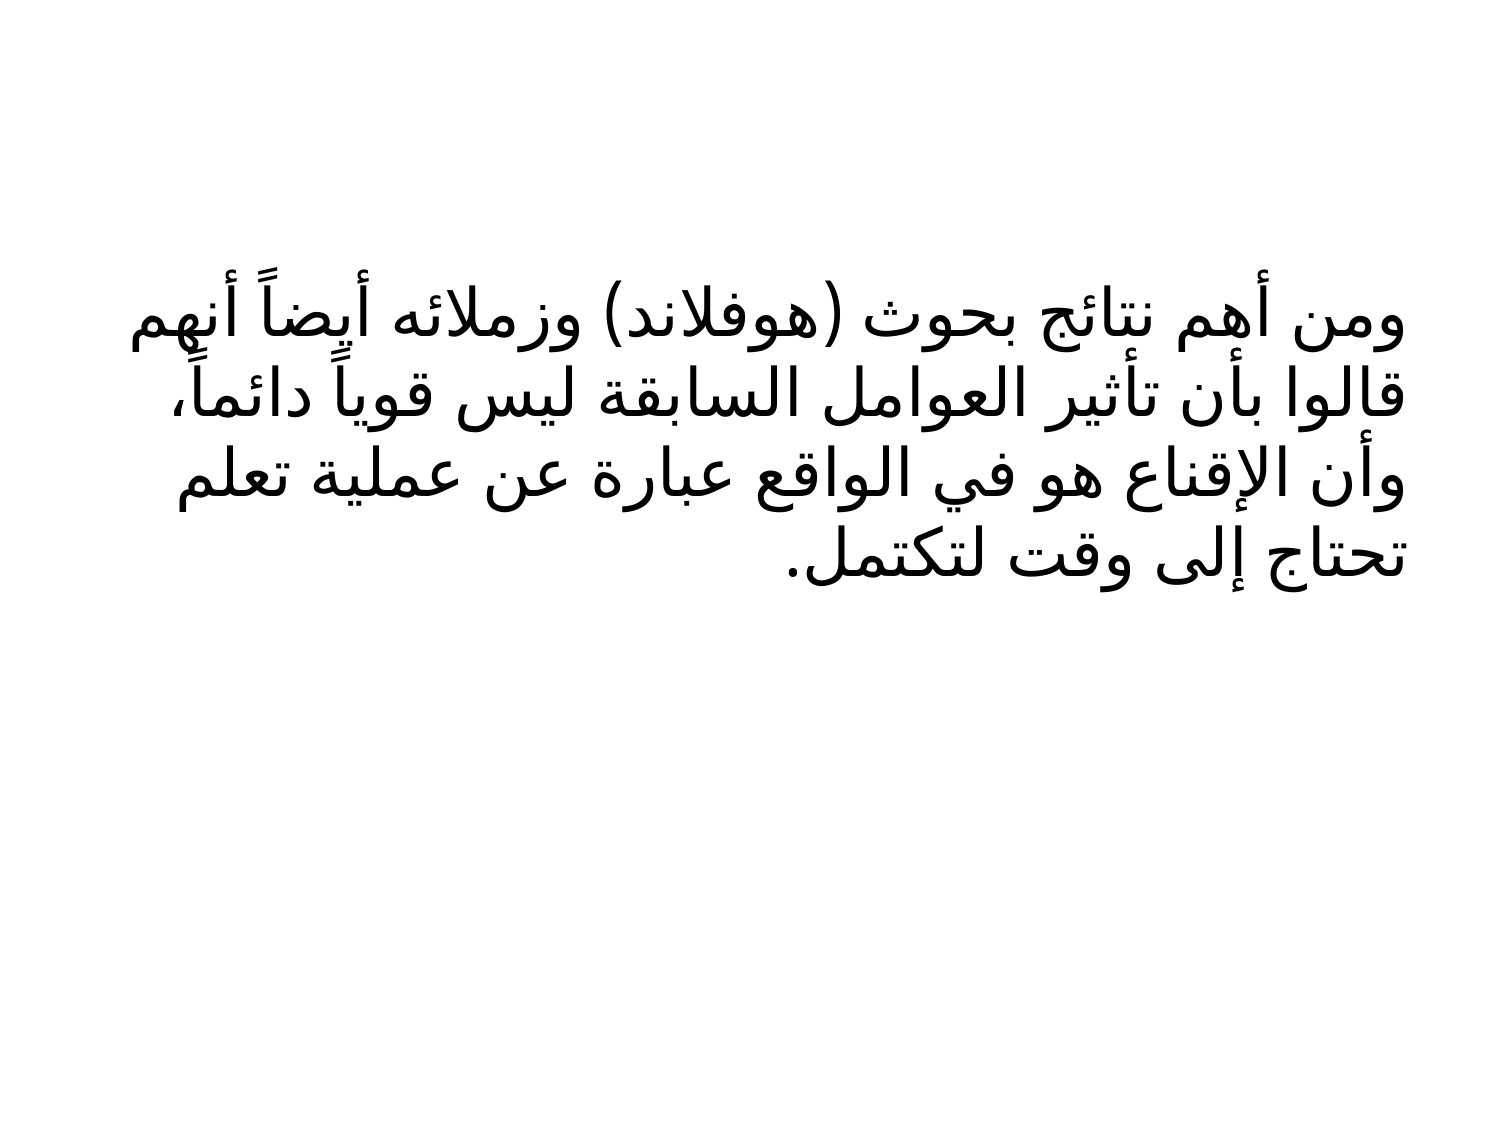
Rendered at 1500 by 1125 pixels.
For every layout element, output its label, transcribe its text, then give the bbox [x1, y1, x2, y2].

list ومن أهم نتائج بحوث (هوفلاند) وزملائه أيضاً أنهم قالوا بأن تأثير العوامل السابقة ليس قوياً دائماً، وأن الإقناع هو في الواقع عبارة عن عملية تعلم تحتاج إلى وقت لتكتمل. [75, 262, 1425, 1005]
